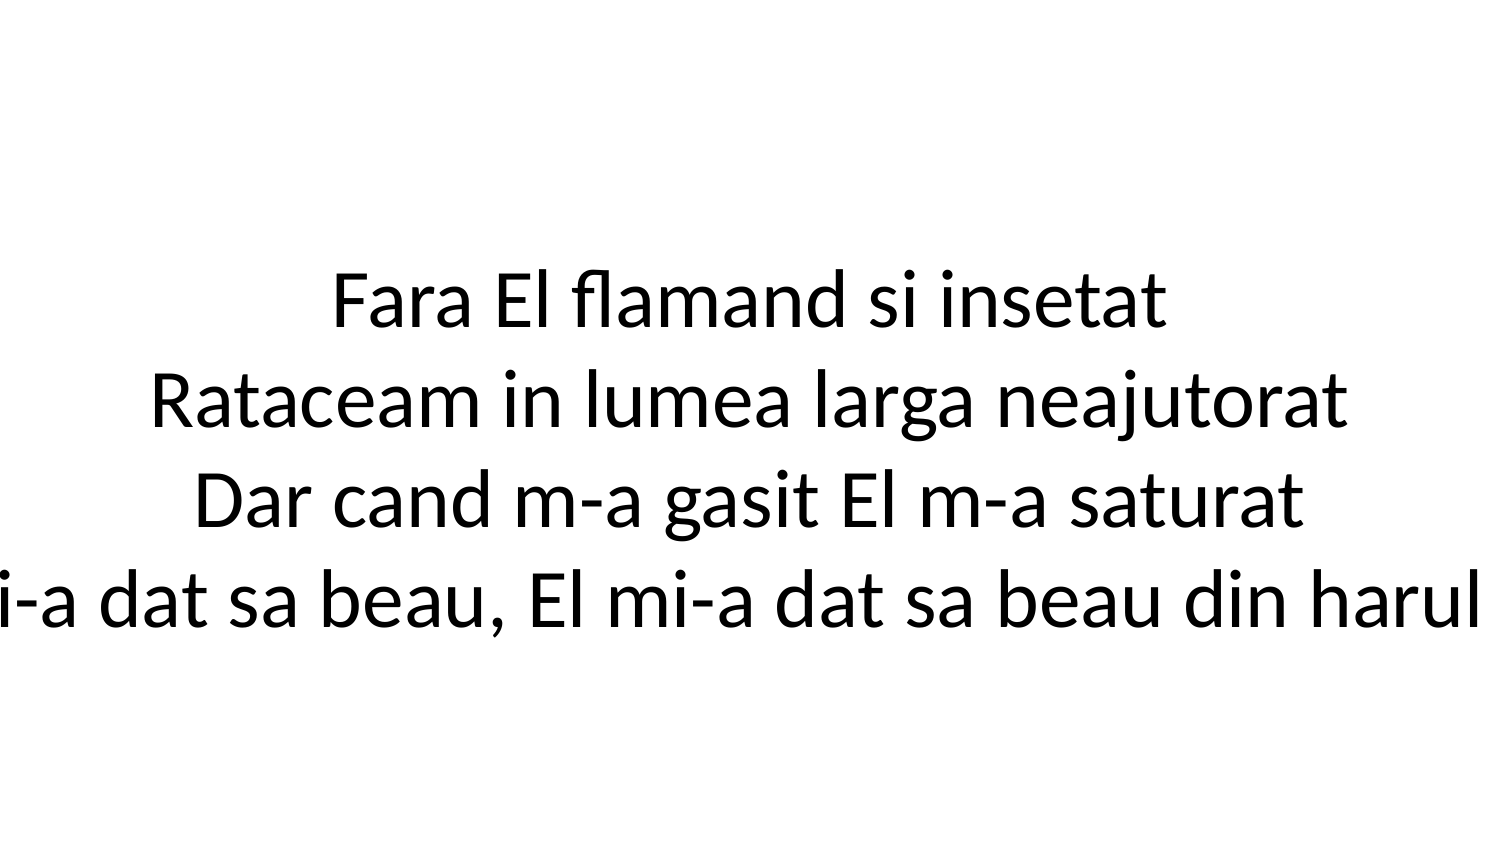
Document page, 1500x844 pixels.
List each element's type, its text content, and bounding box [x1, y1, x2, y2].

text_box Fara El flamand si insetat Rataceam in lumea larga neajutorat Dar cand m-a gasit El m-a saturat Si mi-a dat sa beau, El mi-a dat sa beau din harul Sau. [0, 192, 1500, 652]
